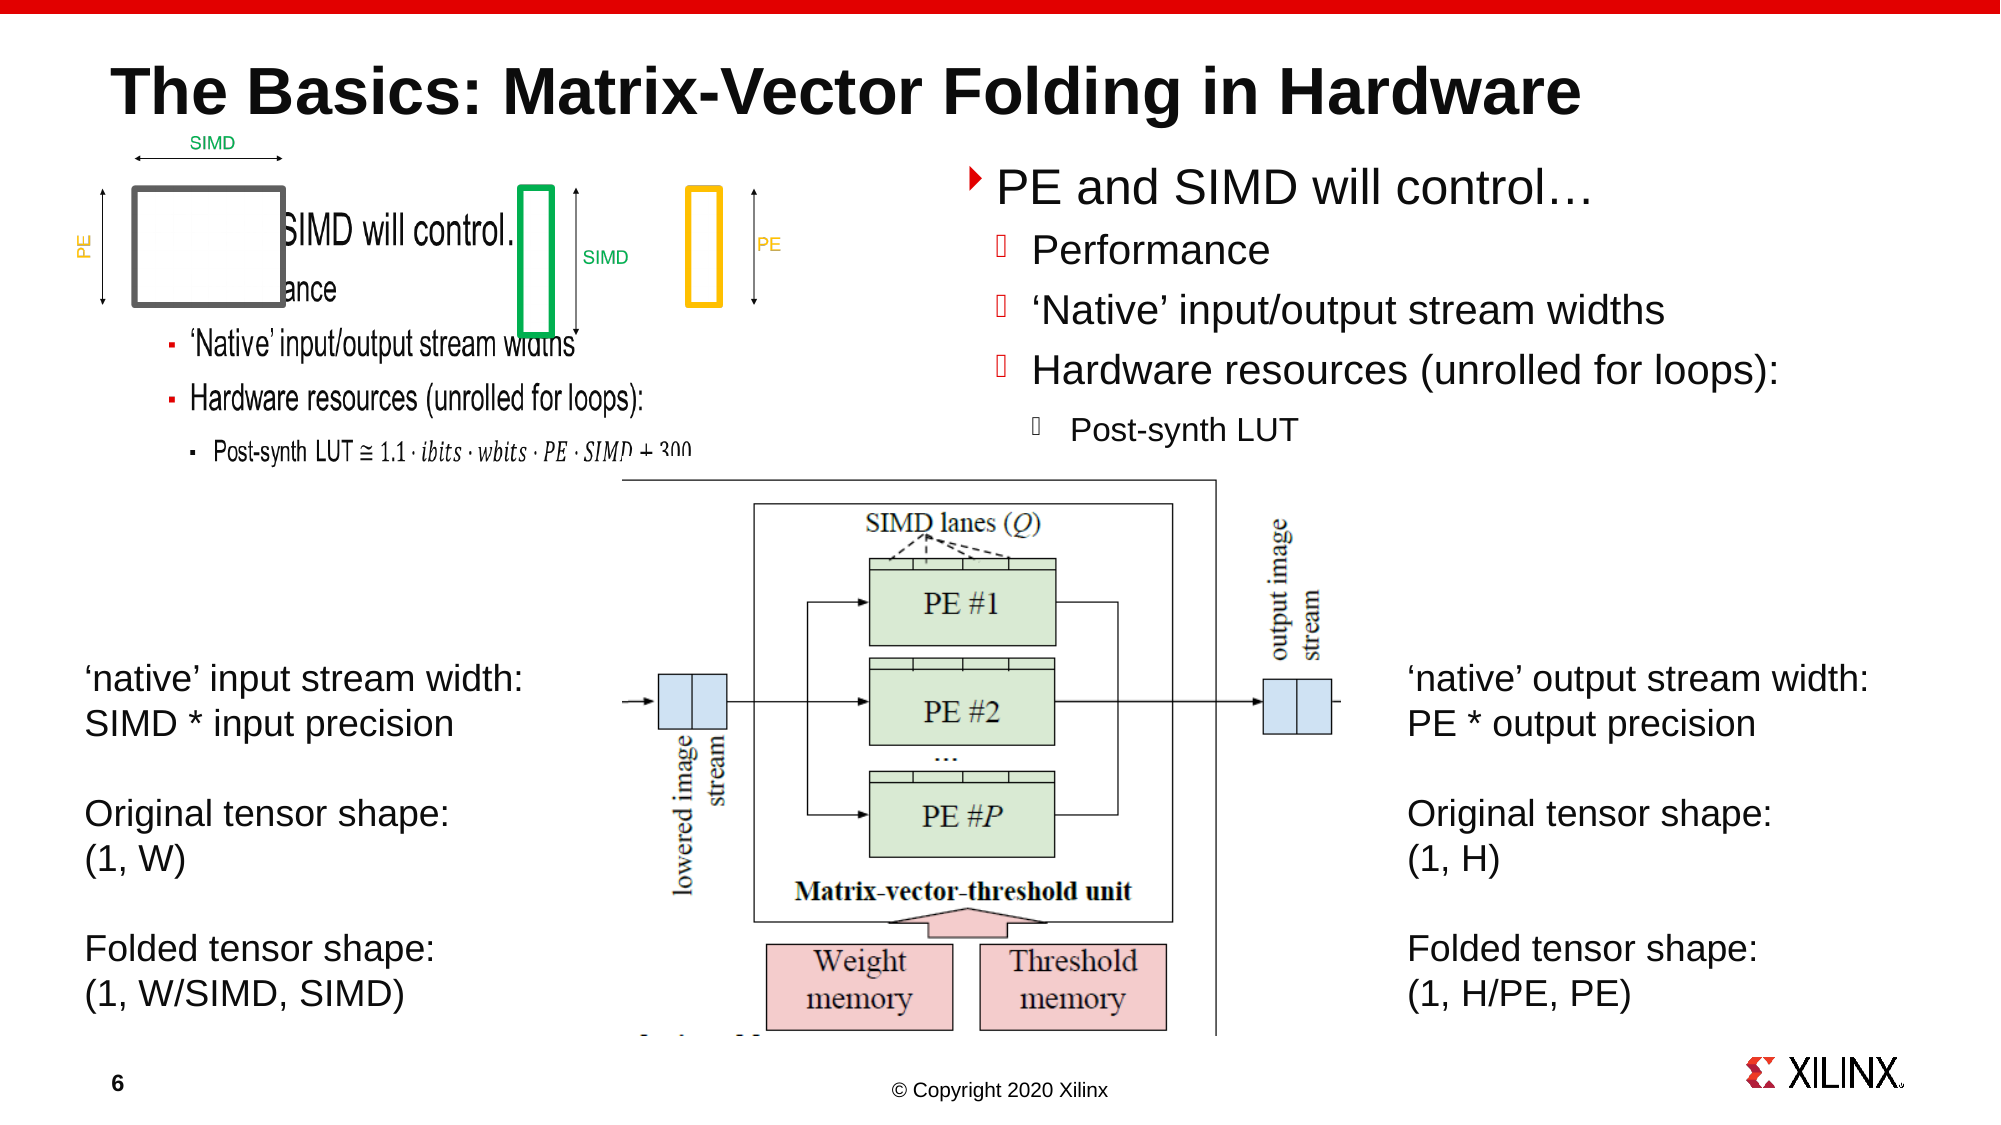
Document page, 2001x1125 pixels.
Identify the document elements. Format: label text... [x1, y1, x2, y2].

picture [1745, 1056, 1905, 1089]
slide_number 6 [96, 1043, 257, 1104]
text_box ‘native’ input stream width: SIMD * input precision Original tensor shape: (1, W) Folded tensor shape: (1, W/SIMD, SIMD) [69, 646, 539, 1021]
picture [66, 125, 1341, 1036]
title The Basics: Matrix-Vector Folding in Hardware [95, 50, 1905, 210]
text_box ‘native’ output stream width: PE * output precision Original tensor shape: (1, H) Folded tensor shape: (1, H/PE, PE) [1392, 646, 1885, 1021]
